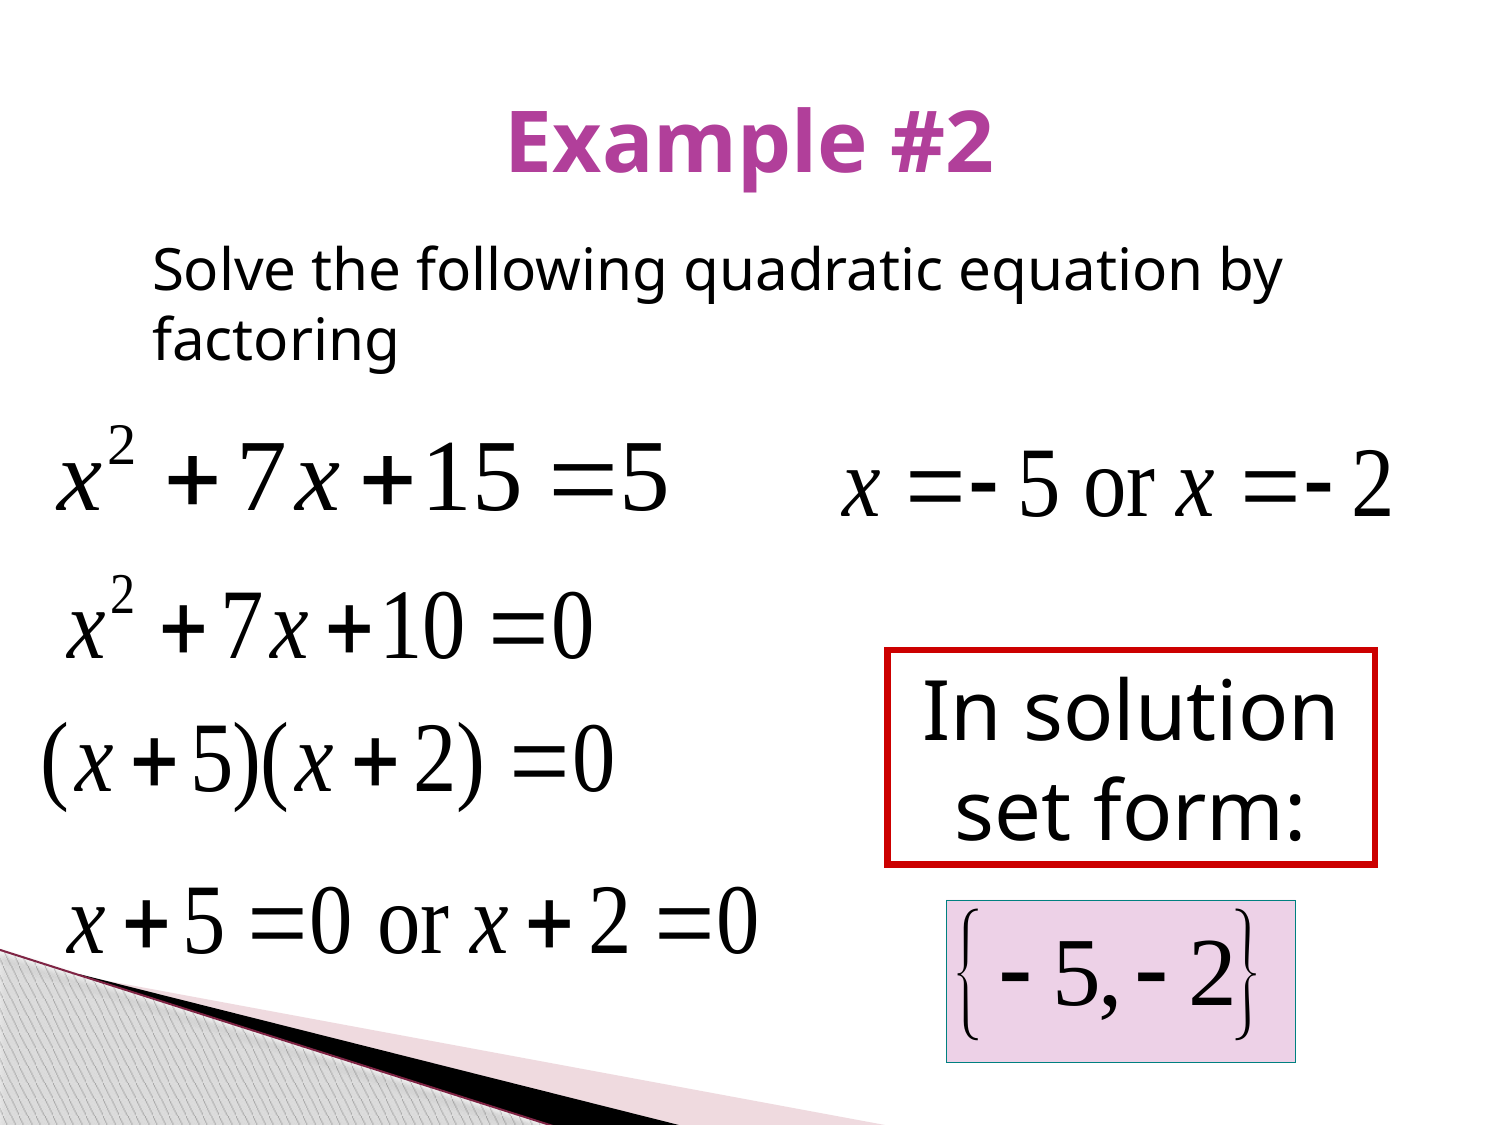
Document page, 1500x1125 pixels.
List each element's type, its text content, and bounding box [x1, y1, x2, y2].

title Example #2 [75, 45, 1425, 233]
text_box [37, 399, 688, 537]
text_box Solve the following quadratic equation by factoring [137, 224, 1325, 380]
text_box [28, 699, 629, 834]
text_box In solution set form: [887, 649, 1375, 865]
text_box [824, 424, 1411, 542]
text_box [945, 899, 1296, 1063]
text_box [49, 862, 774, 980]
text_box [49, 549, 607, 684]
